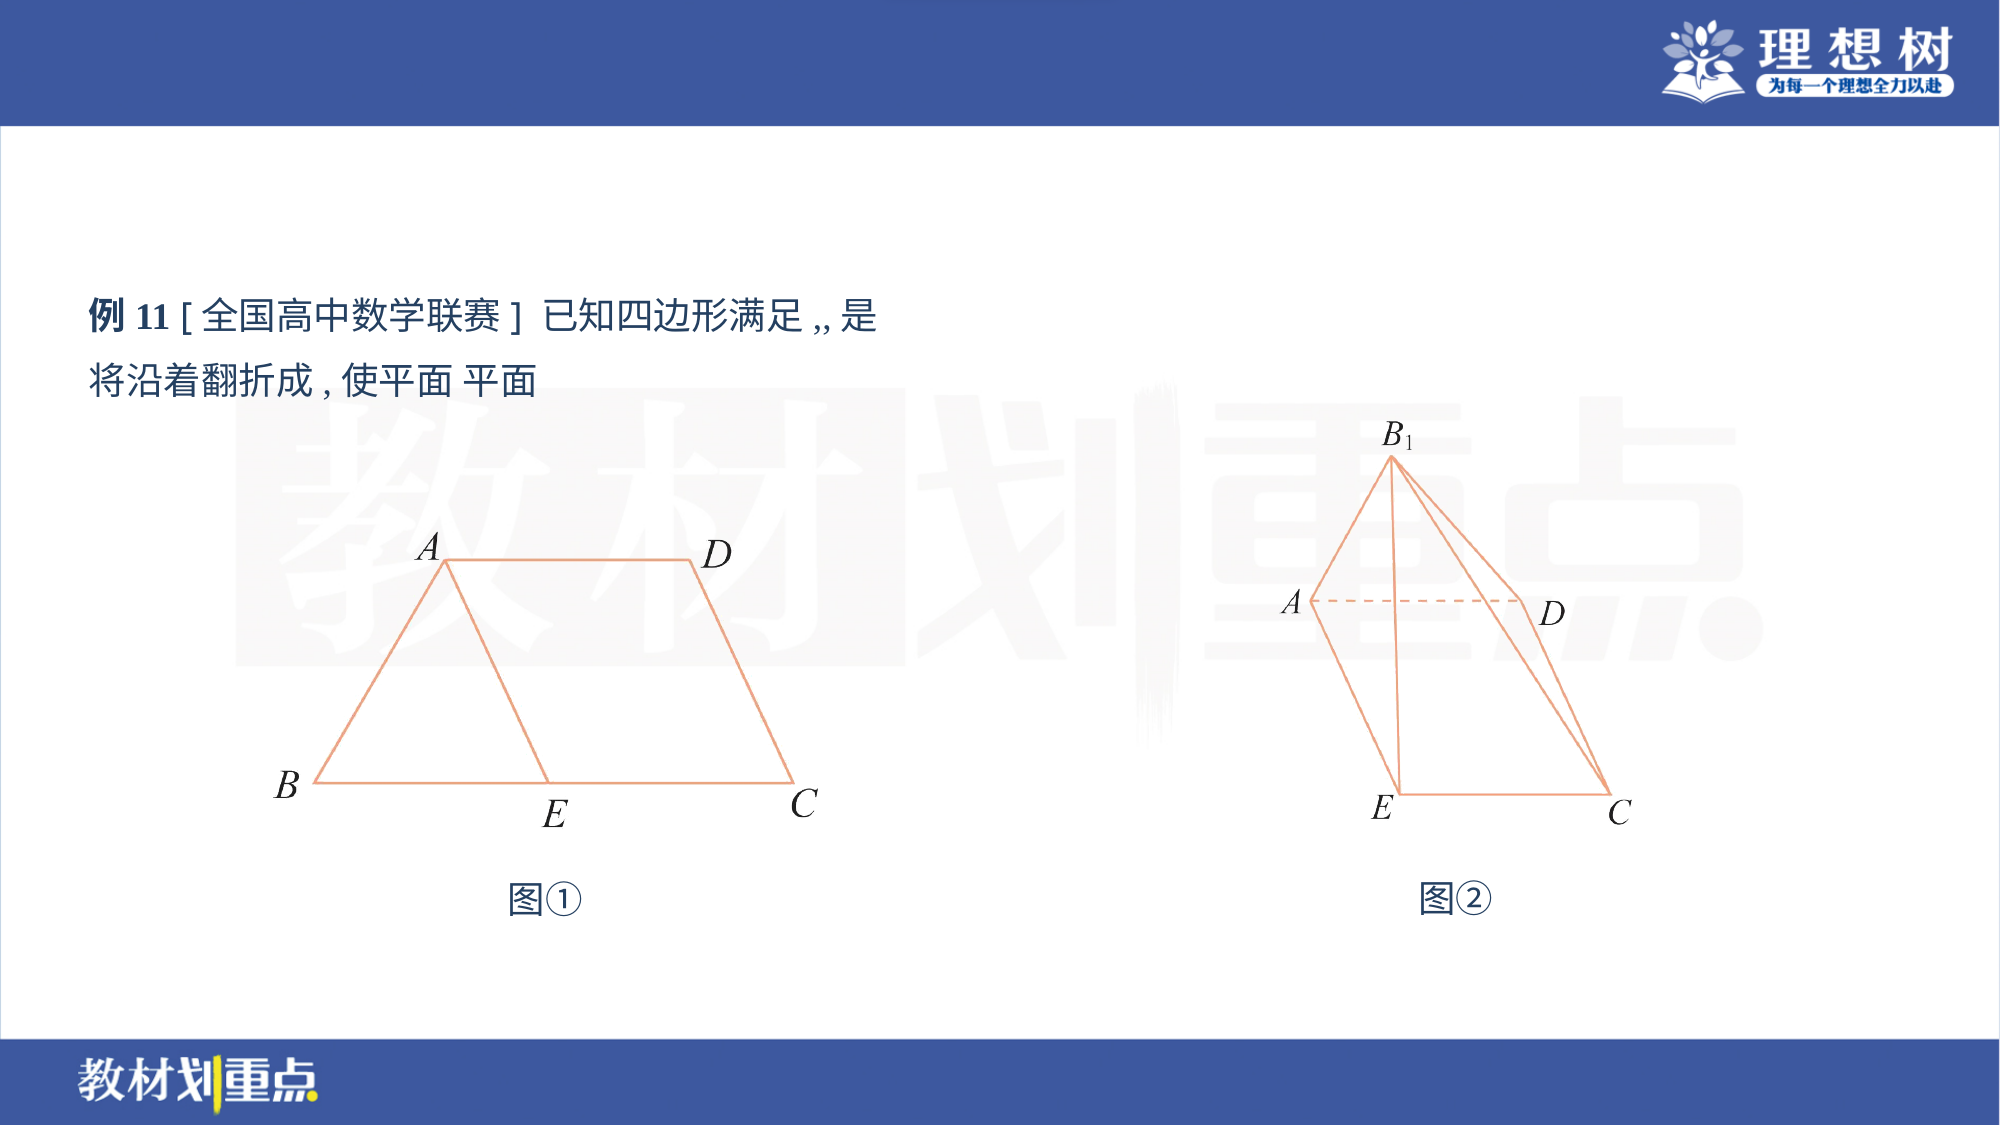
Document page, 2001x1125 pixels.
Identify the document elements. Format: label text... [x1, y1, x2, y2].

text_box 图① [503, 856, 587, 983]
picture [0, 0, 2000, 1125]
text_box 图② [1413, 855, 1498, 982]
